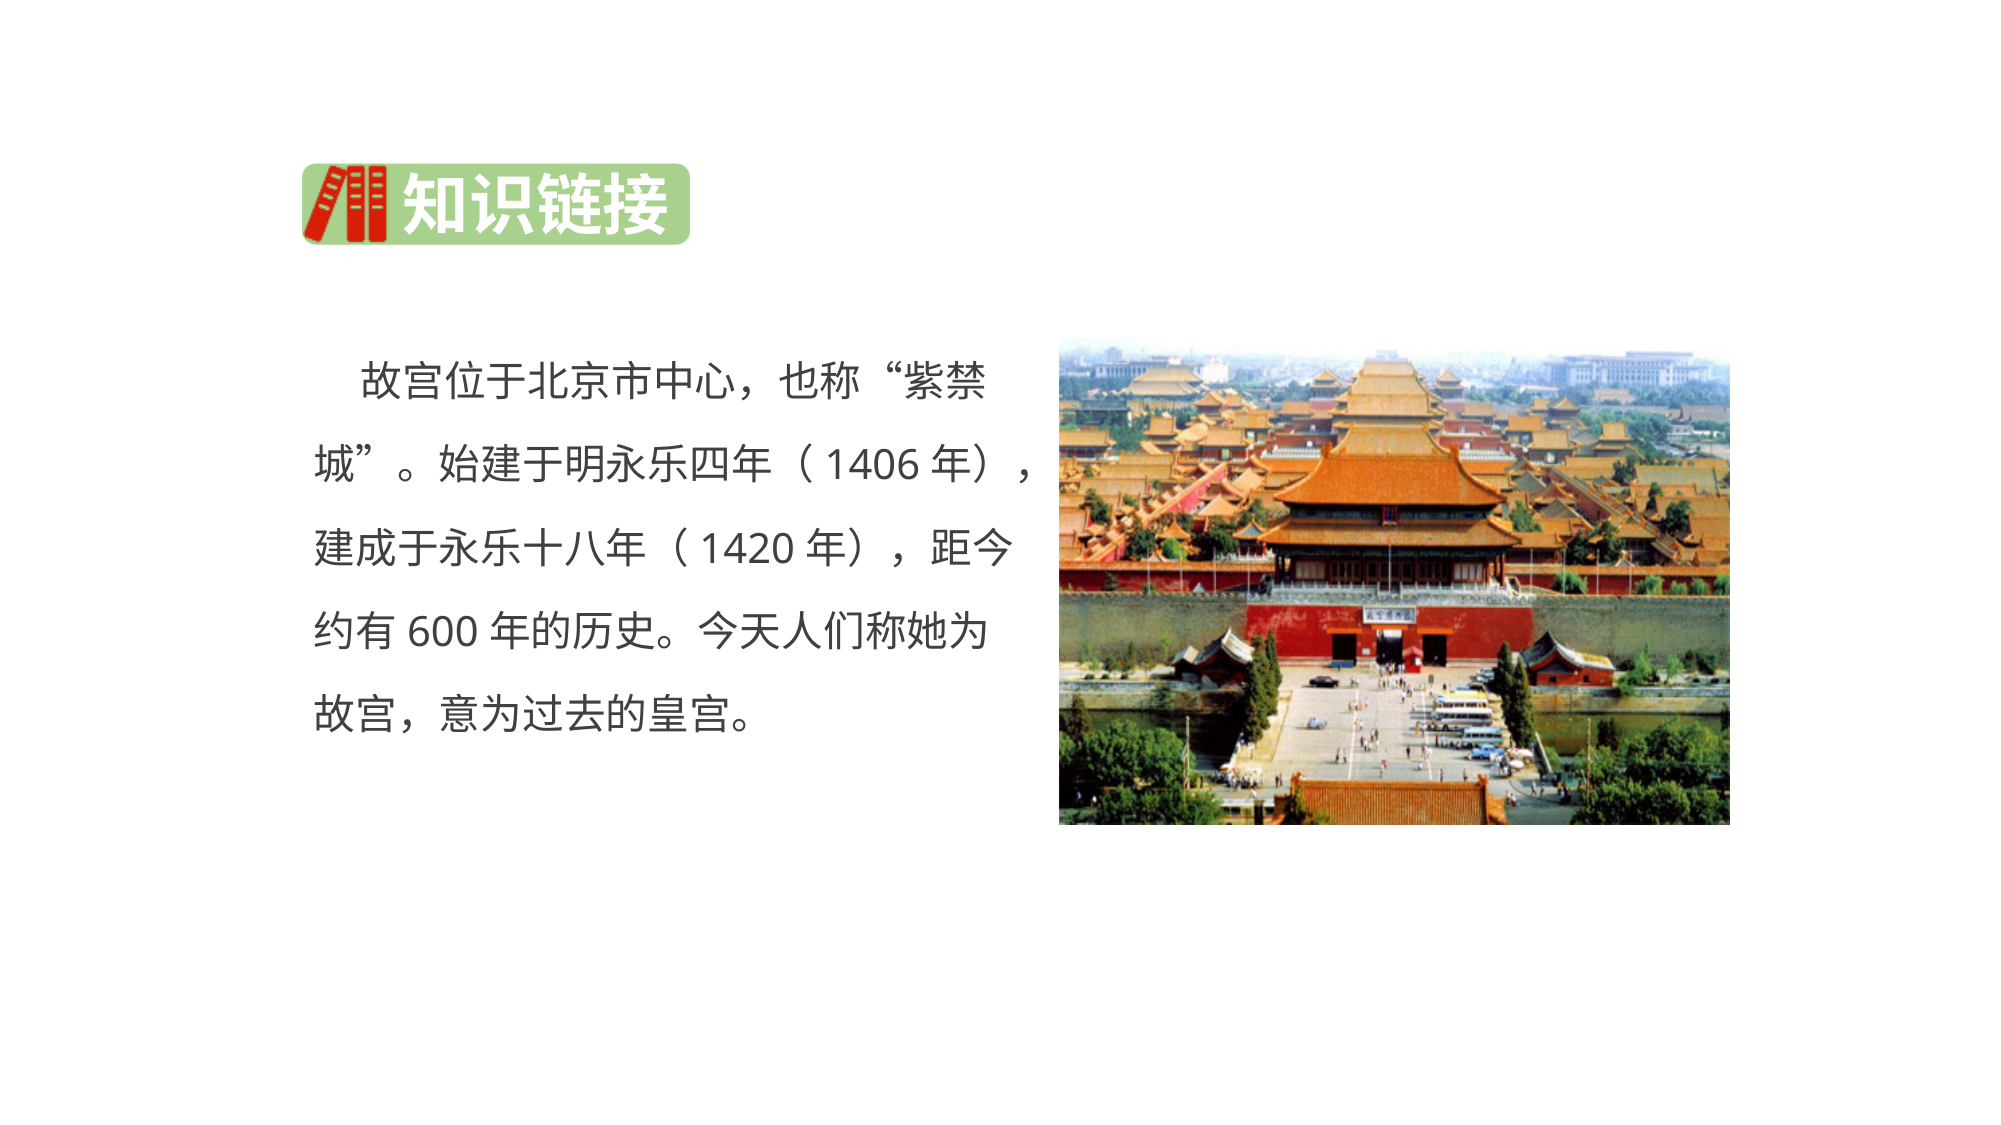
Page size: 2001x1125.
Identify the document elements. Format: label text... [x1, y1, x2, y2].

picture [1059, 337, 1730, 825]
picture [302, 160, 389, 247]
list 故宫位于北京市中心，也称“紫禁城”。始建于明永乐四年（1406年），建成于永乐十八年（1420年），距今约有600年的历史。今天人们称她为故宫，意为过去的皇宫。 [302, 316, 1032, 881]
text_box 知识链接 [387, 155, 695, 251]
